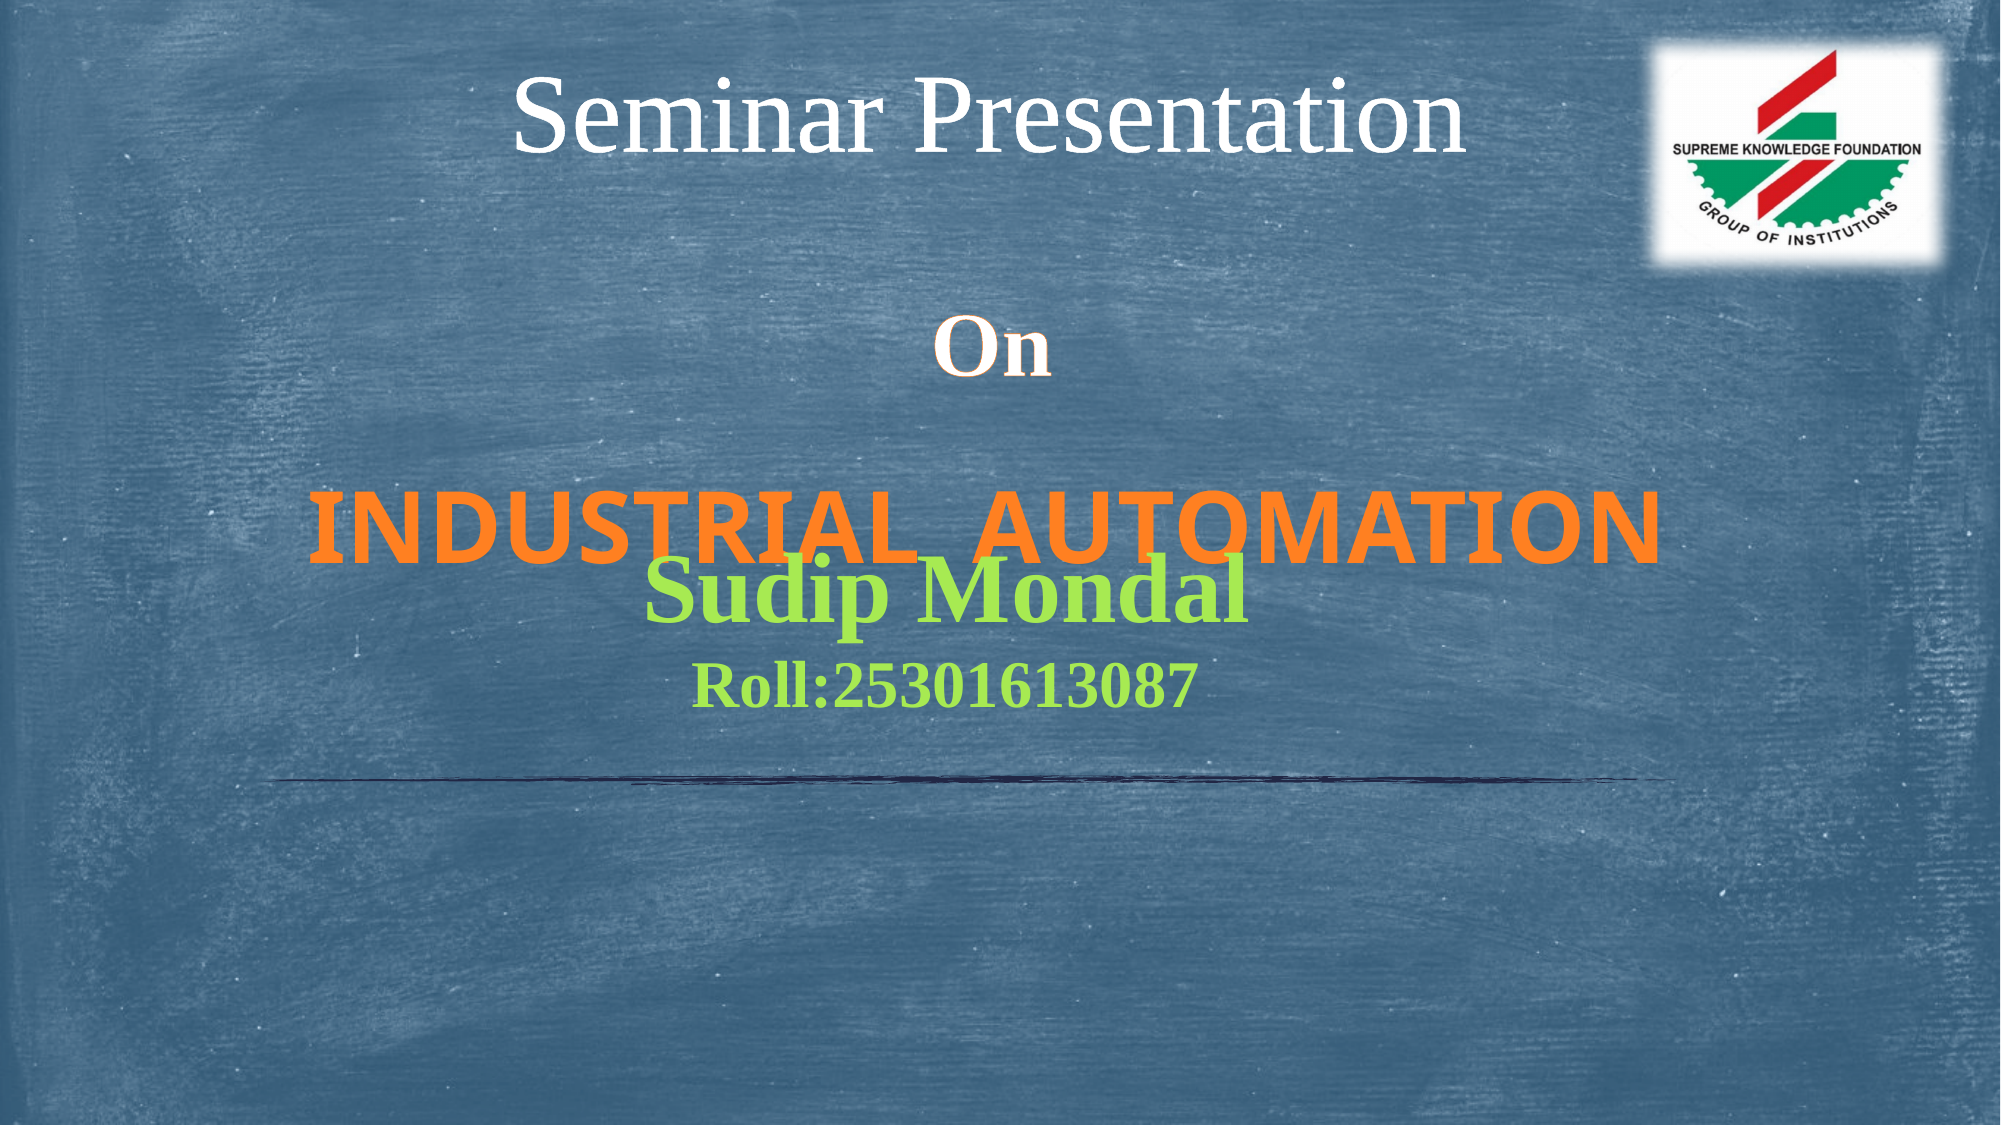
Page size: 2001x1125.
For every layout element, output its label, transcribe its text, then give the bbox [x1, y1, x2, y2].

text_box Sudip Mondal Roll:25301613087 Department of Electrical Engineering Sir J. C. Bose School of Engineering (Supreme Knowledge Foundation group of Institutions) [95, 567, 1798, 1125]
picture [1636, 27, 1958, 282]
text_box Seminar Presentation On INDUSTRIAL AUTOMATION [292, 31, 1714, 567]
